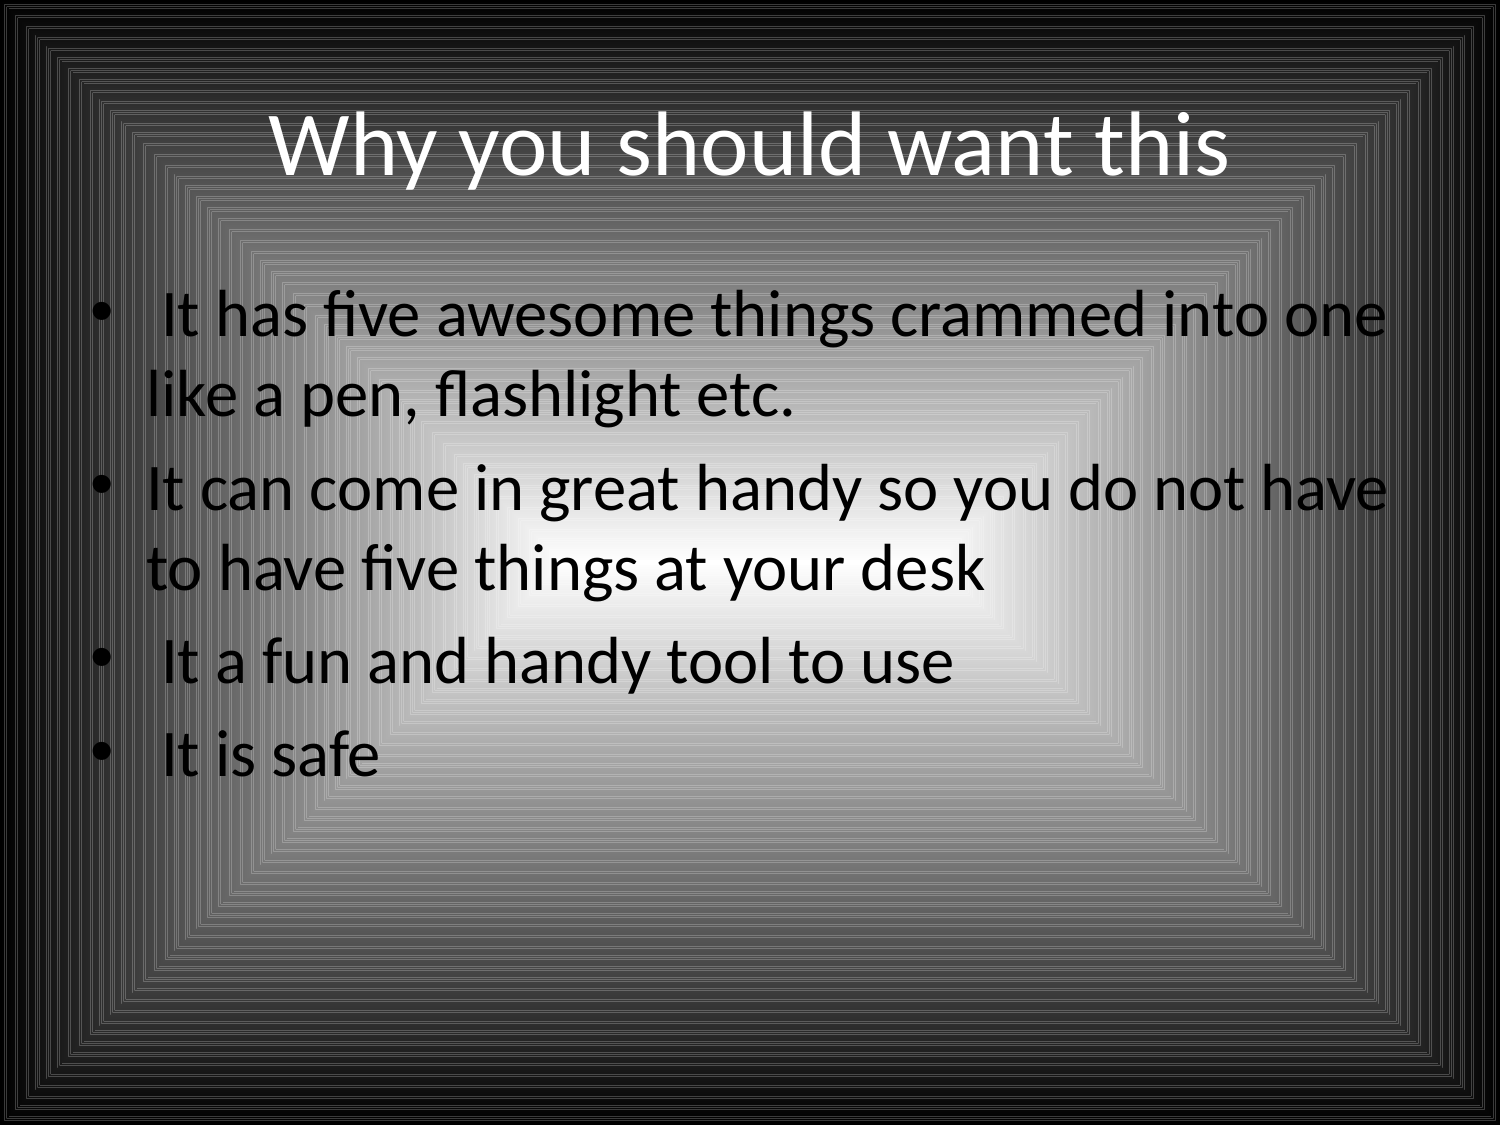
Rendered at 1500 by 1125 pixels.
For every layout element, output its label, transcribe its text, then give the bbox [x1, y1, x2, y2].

title Why you should want this [75, 45, 1425, 233]
list It has five awesome things crammed into one like a pen, flashlight etc. It can come in great handy so you do not have to have five things at your desk It a fun and handy tool to use It is safe [75, 262, 1425, 1005]
